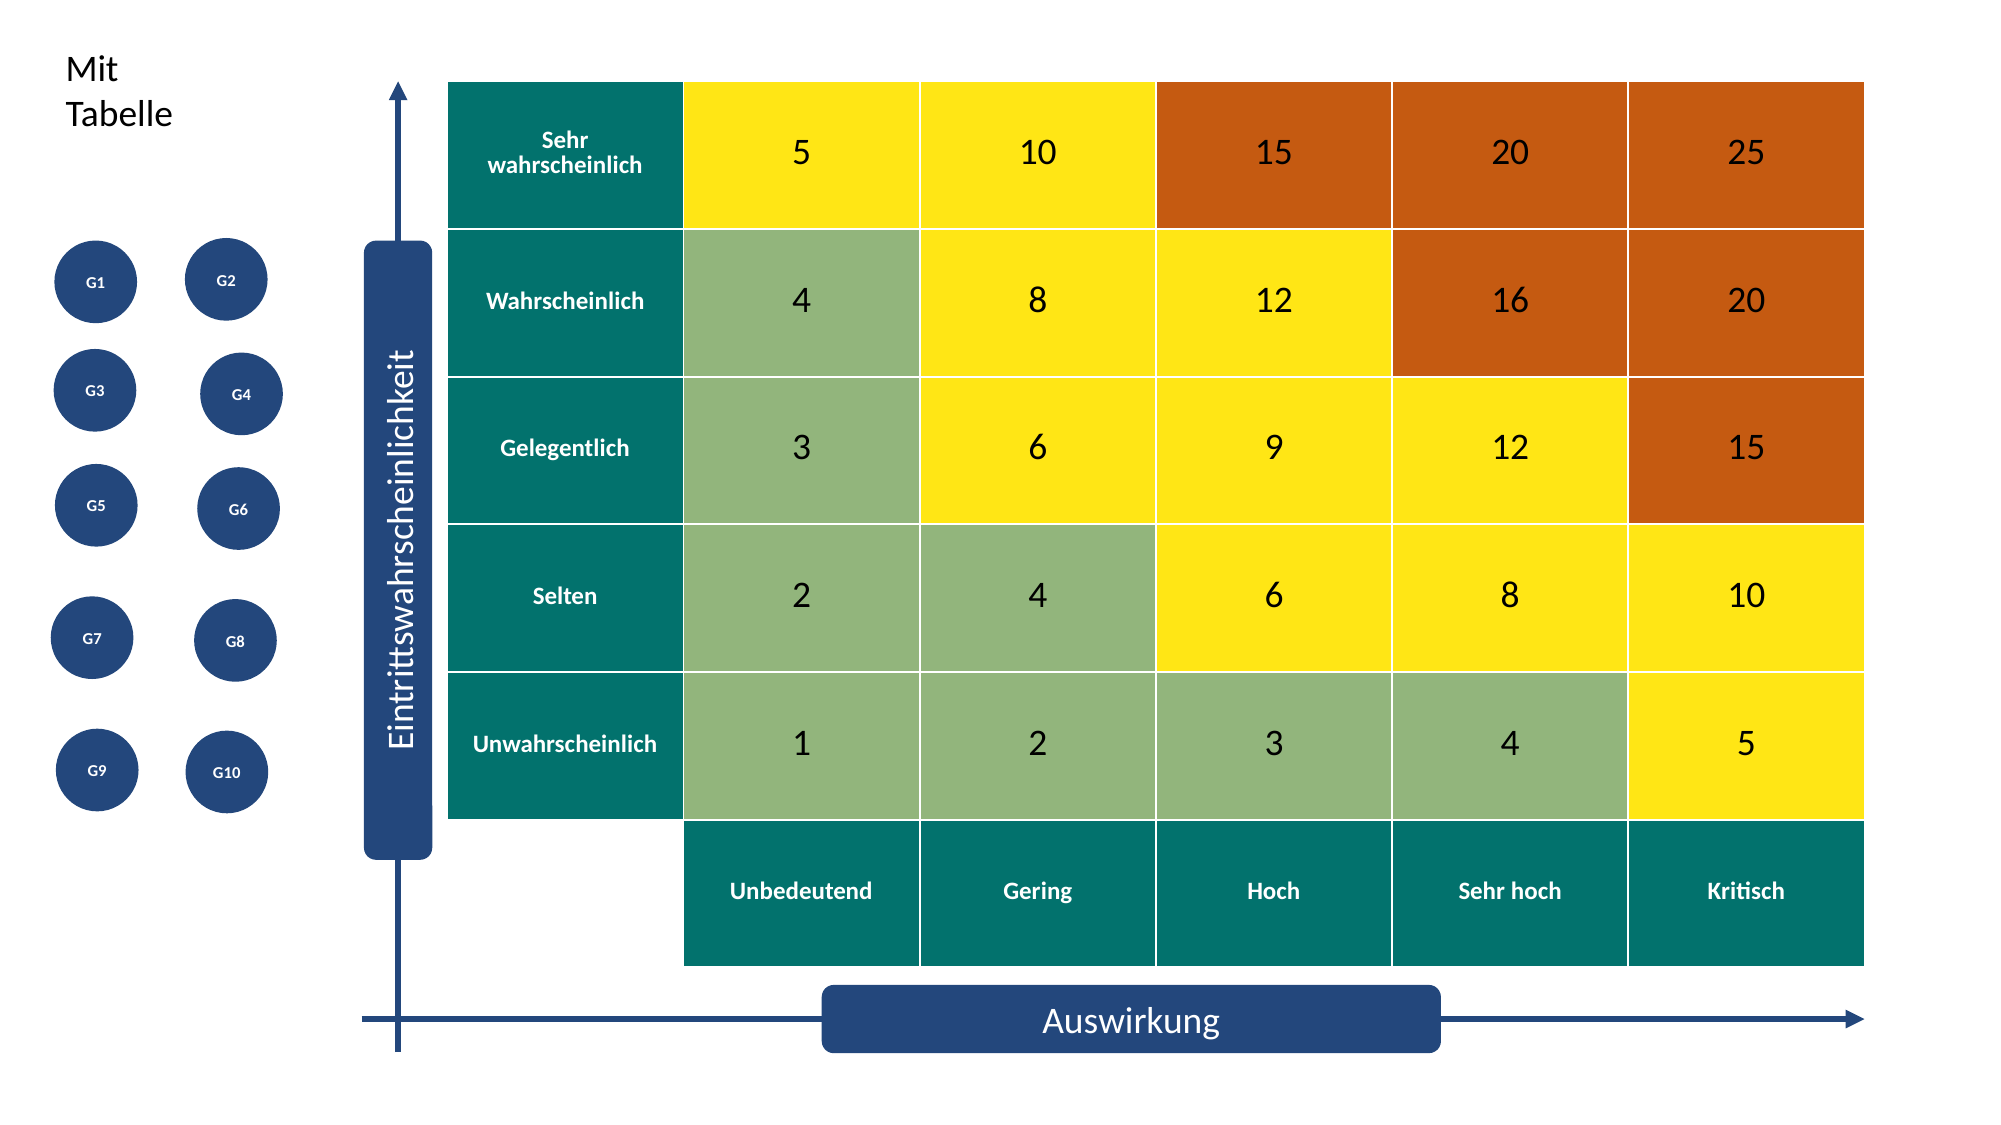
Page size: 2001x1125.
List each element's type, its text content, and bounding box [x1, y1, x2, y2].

text_box G8 [193, 598, 278, 683]
text_box G7 [49, 595, 135, 681]
text_box G2 [183, 236, 269, 322]
text_box G3 [52, 347, 138, 433]
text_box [361, 81, 1865, 1053]
text_box G9 [54, 727, 140, 813]
text_box G5 [53, 462, 139, 548]
text_box G10 [184, 729, 270, 815]
text_box G1 [53, 239, 139, 325]
text_box G6 [196, 466, 281, 551]
text_box Mit Tabelle [50, 36, 246, 142]
text_box G4 [199, 351, 284, 437]
